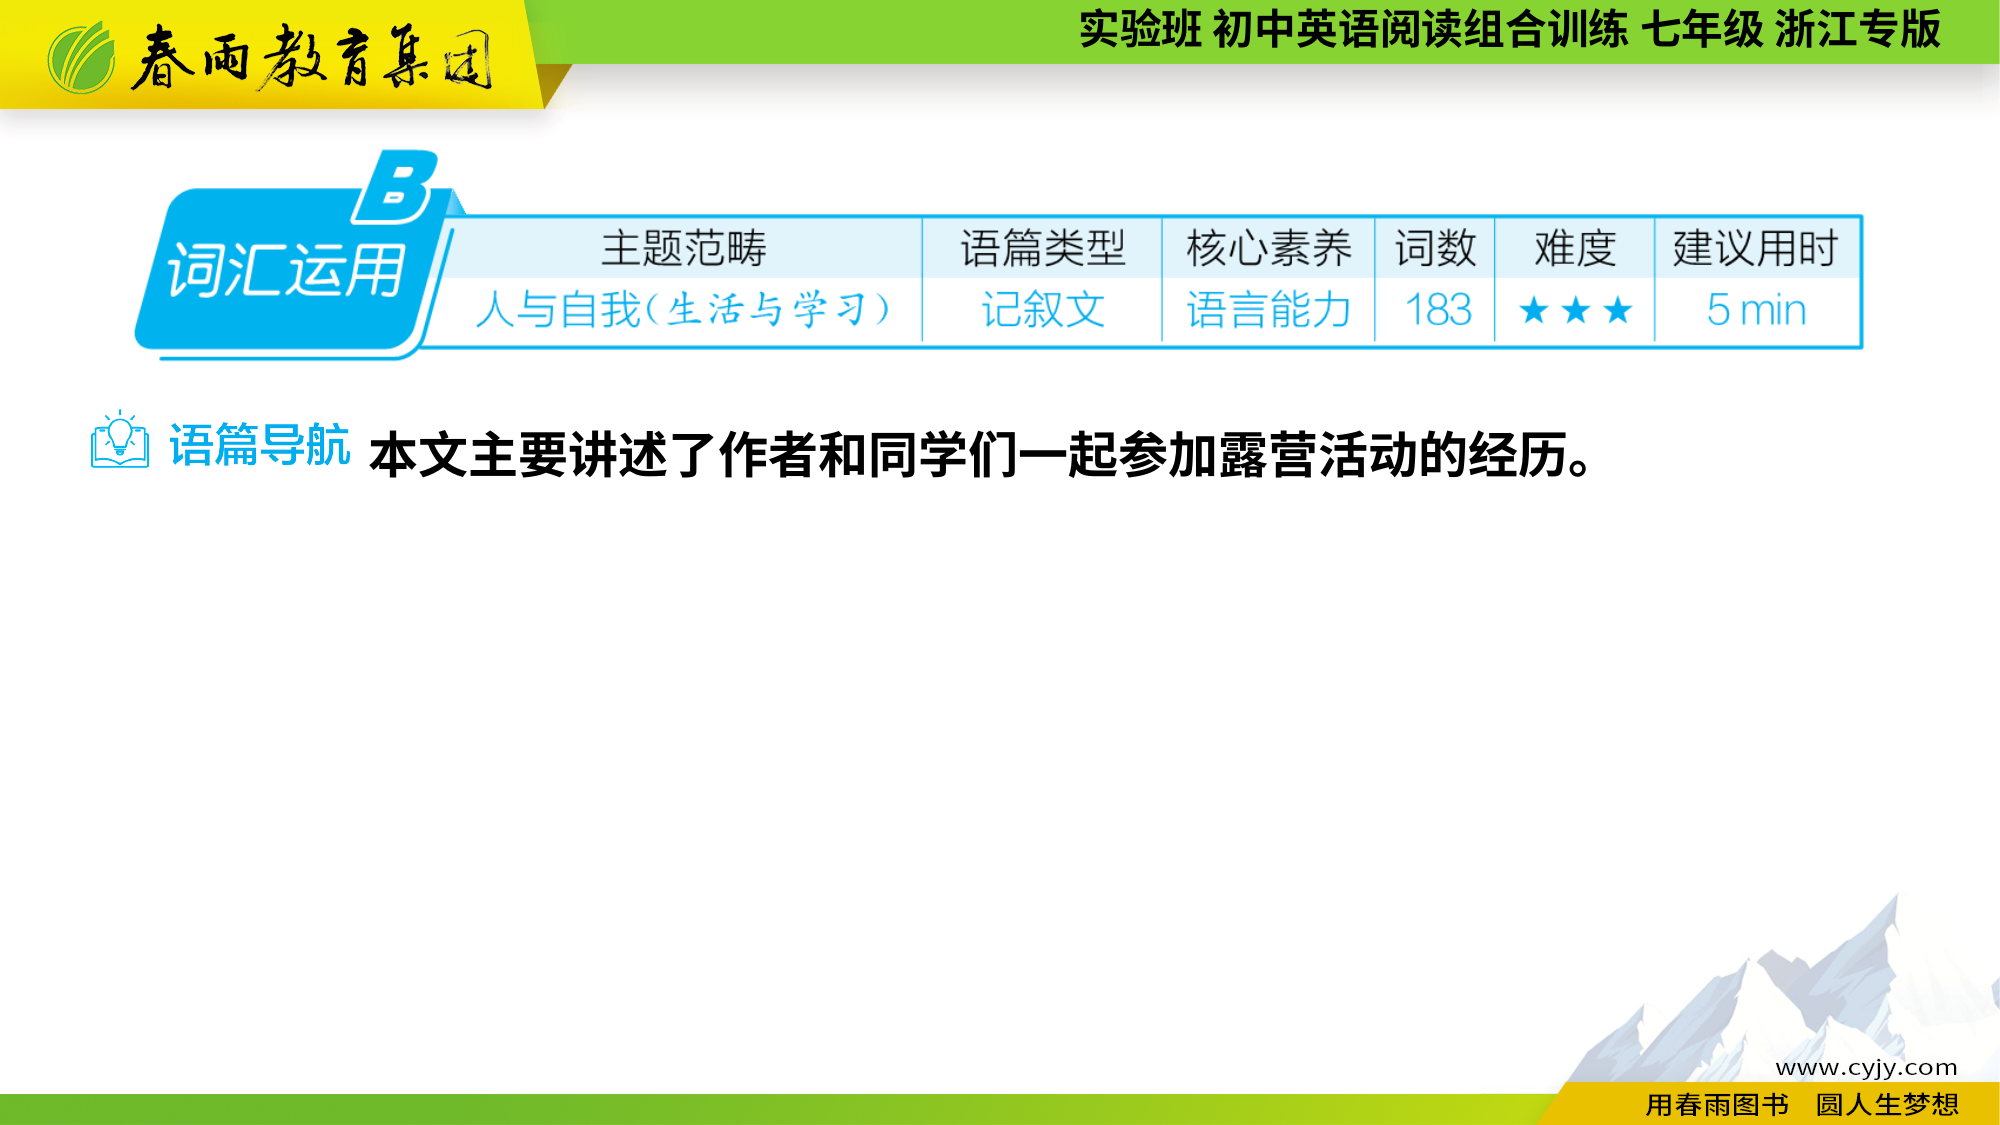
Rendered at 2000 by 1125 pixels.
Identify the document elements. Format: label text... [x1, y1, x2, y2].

list 本文主要讲述了作者和同学们一起参加露营活动的经历。 [59, 385, 1944, 481]
picture [0, 0, 2000, 1125]
